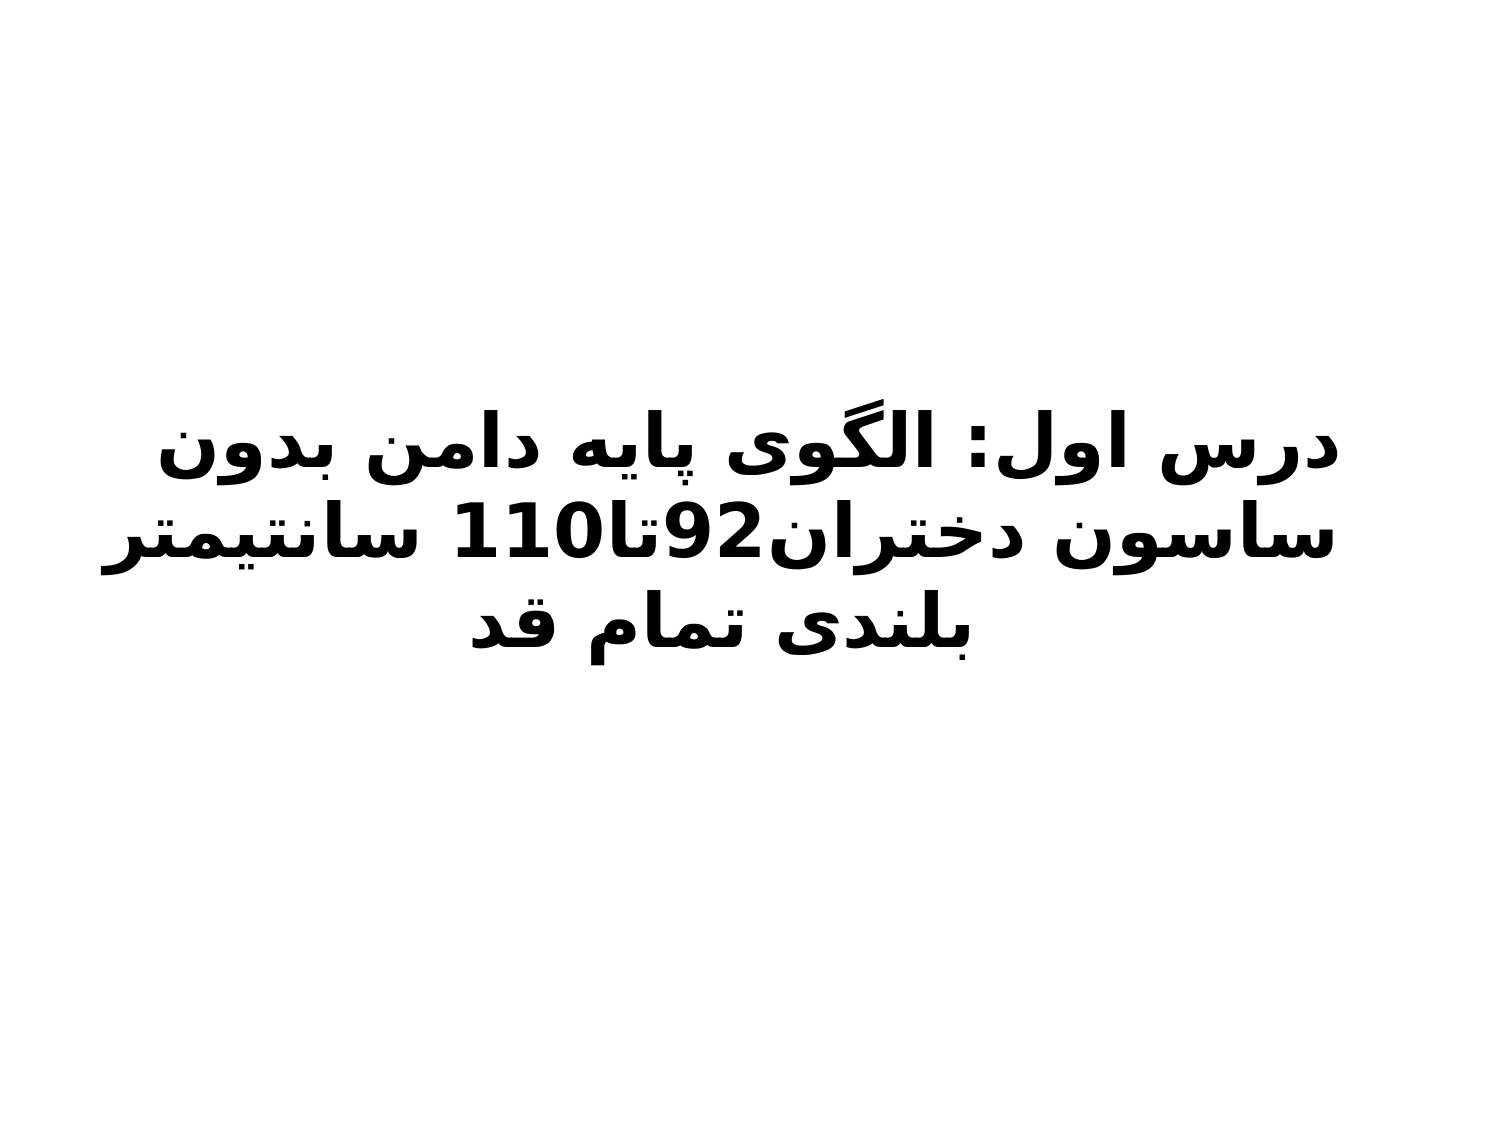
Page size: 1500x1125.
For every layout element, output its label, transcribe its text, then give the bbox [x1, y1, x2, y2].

list درس اول: الگوی پایه دامن بدون ساسون دختران92تا110 سانتیمتر بلندی تمام قد [75, 174, 1425, 1005]
